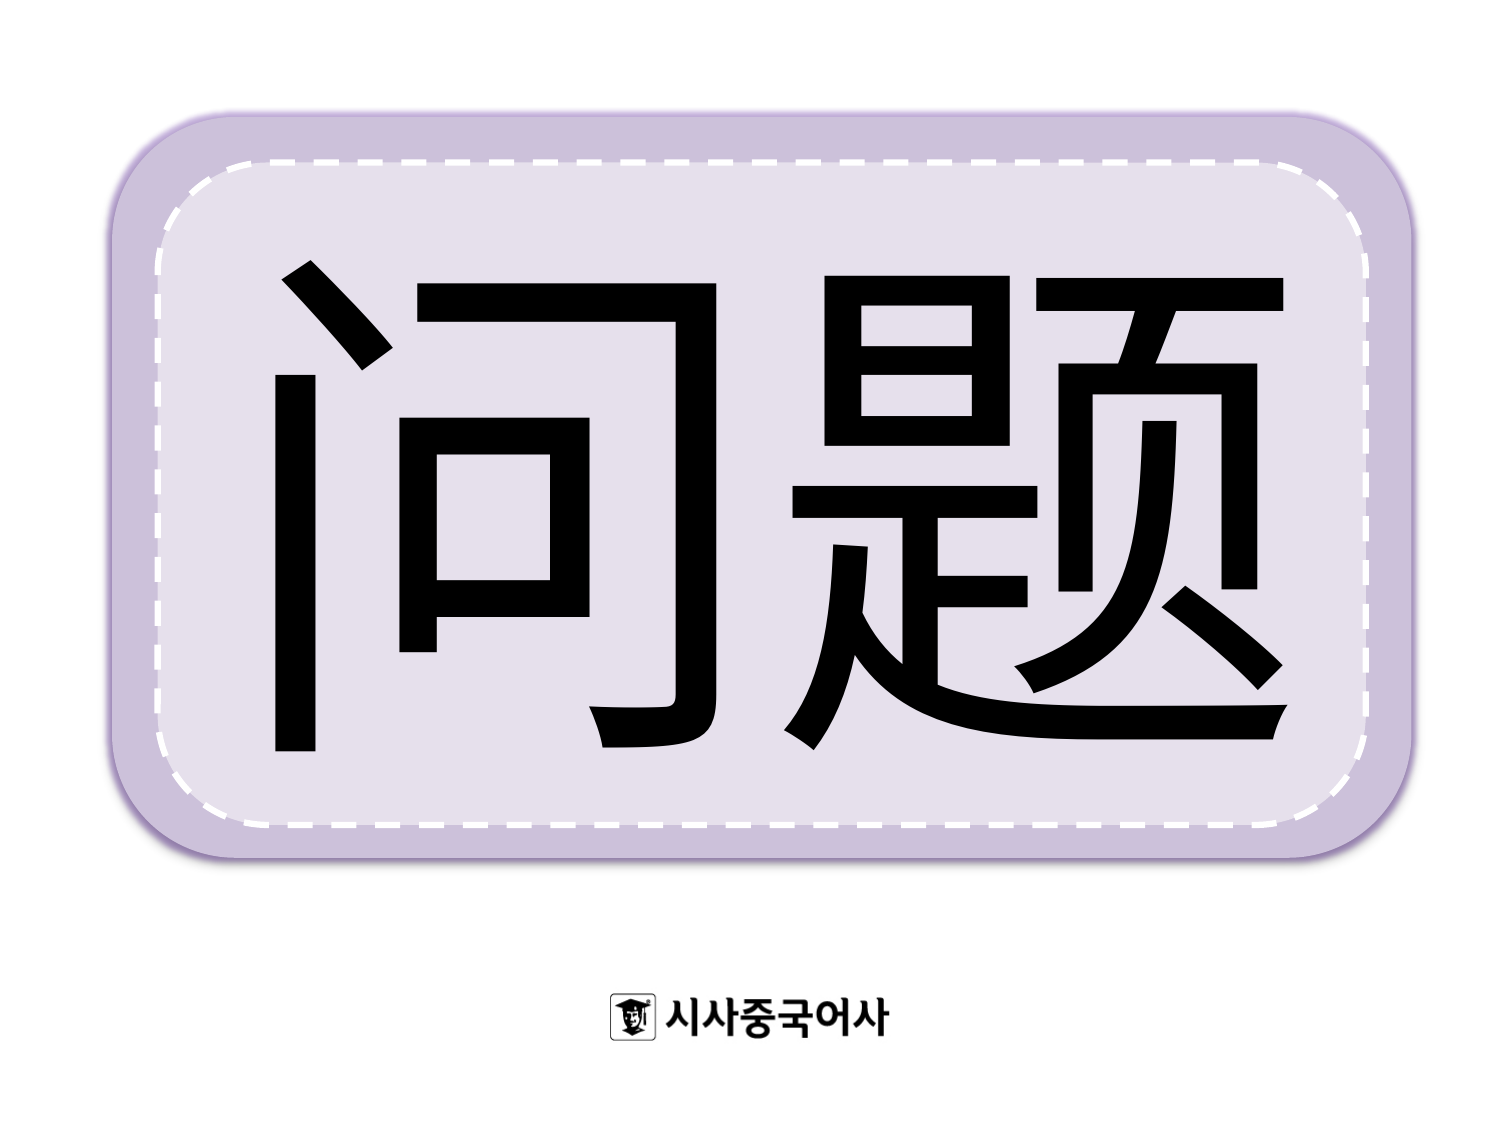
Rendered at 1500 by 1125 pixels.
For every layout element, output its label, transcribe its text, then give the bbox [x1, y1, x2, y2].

text_box 问题 [162, 160, 1371, 824]
picture [602, 987, 898, 1047]
